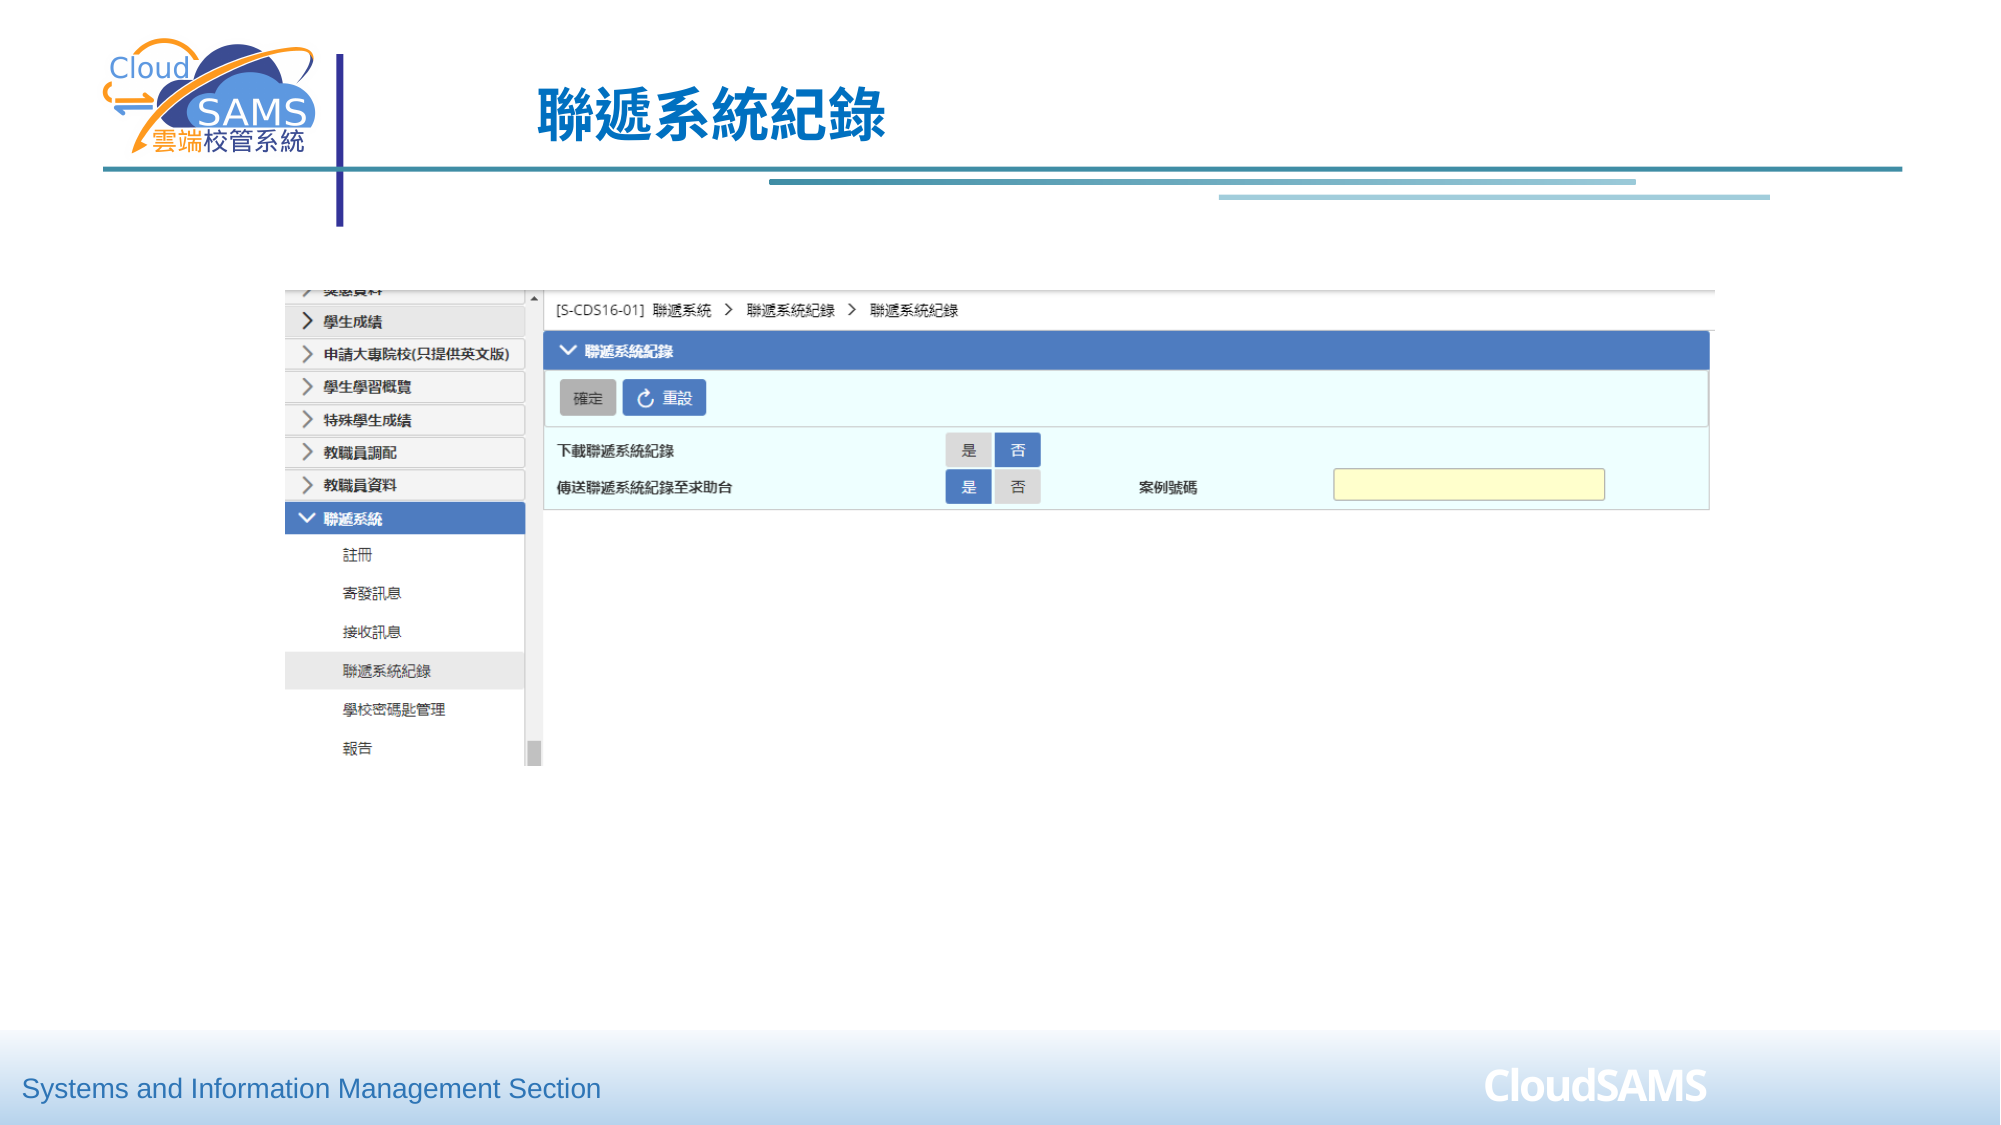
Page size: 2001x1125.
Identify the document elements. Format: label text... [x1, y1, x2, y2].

picture [87, 7, 349, 175]
title 聯遞系統紀錄 [521, 30, 1697, 156]
picture [284, 290, 1716, 766]
